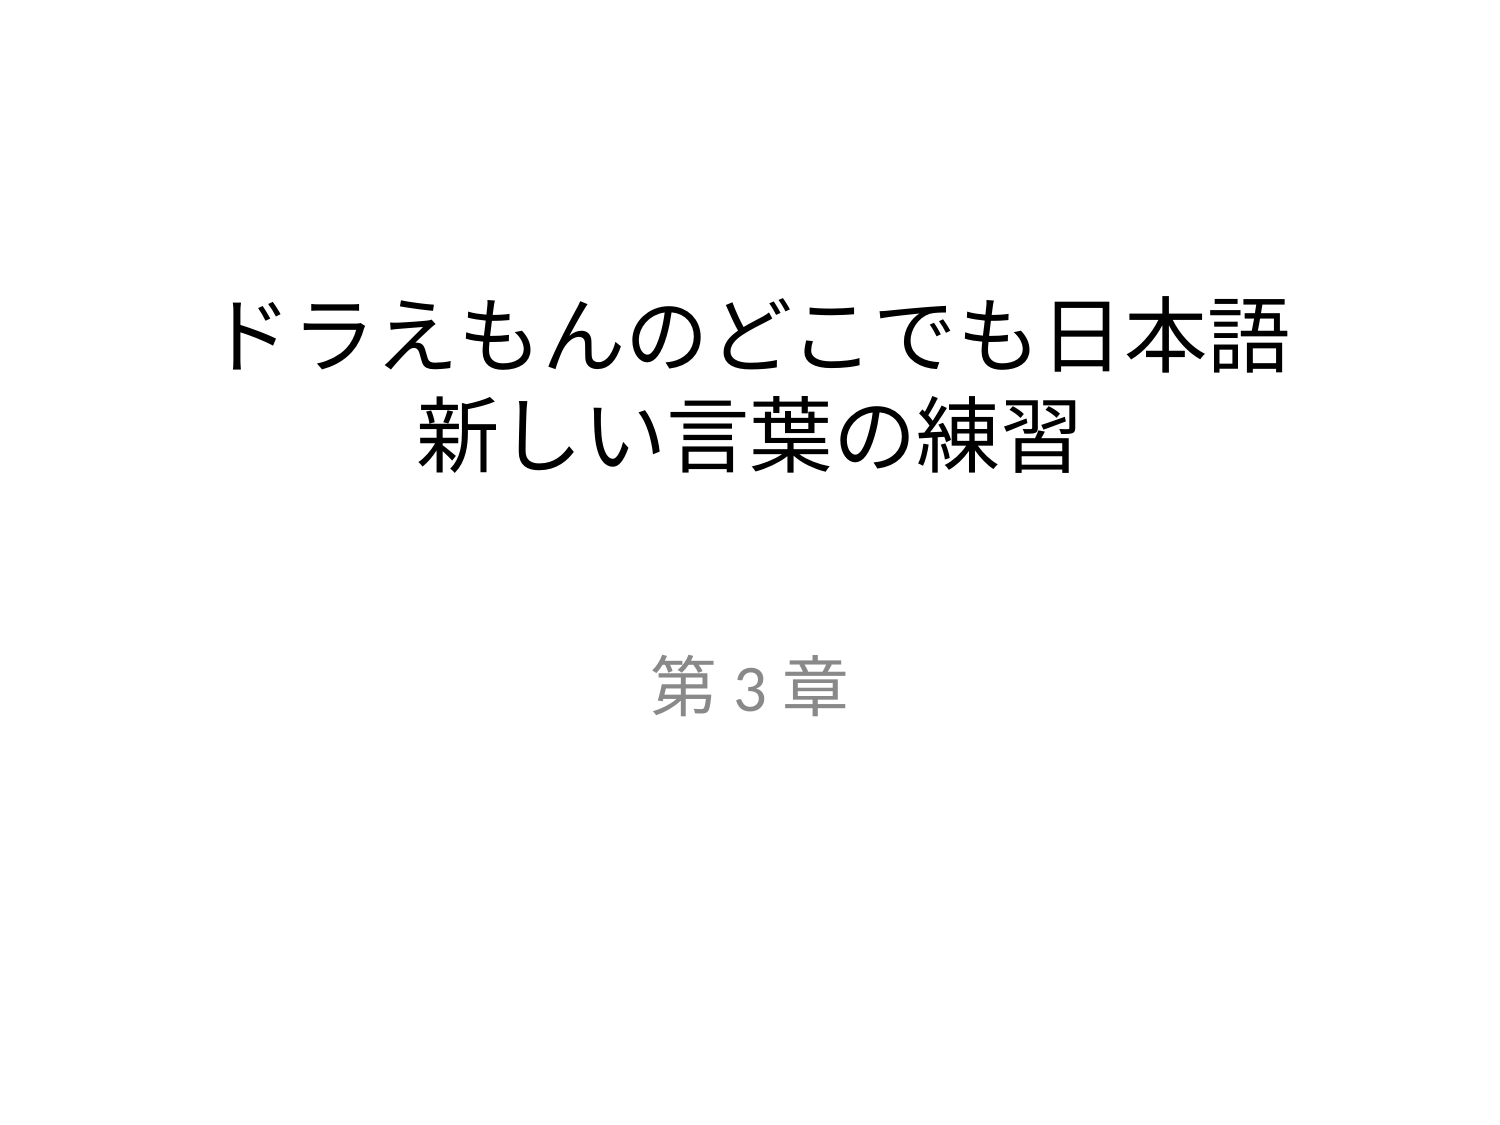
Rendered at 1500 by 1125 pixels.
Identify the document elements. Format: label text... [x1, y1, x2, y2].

subtitle 第3章 [224, 637, 1276, 926]
title ドラえもんのどこでも日本語 新しい言葉の練習 [112, 274, 1388, 591]
